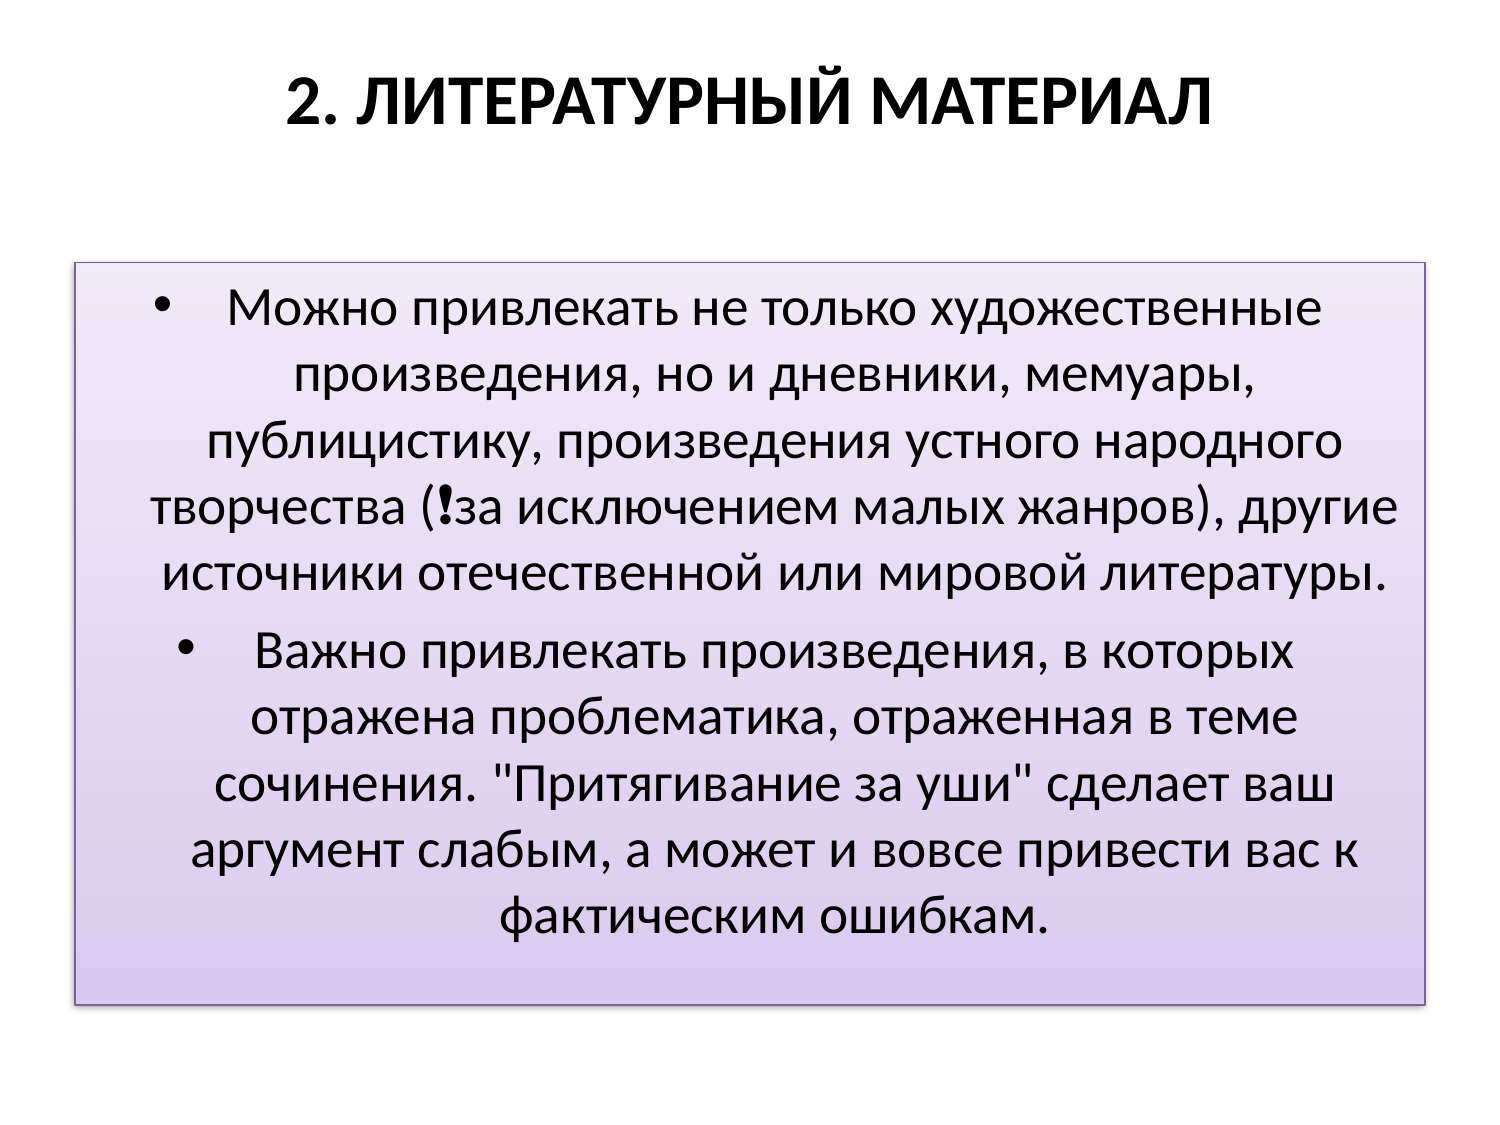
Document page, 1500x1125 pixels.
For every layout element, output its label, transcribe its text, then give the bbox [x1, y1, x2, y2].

title 2. ЛИТЕРАТУРНЫЙ МАТЕРИАЛ [75, 45, 1425, 233]
list Можно привлекать не только художественные произведения, но и дневники, мемуары, публицистику, произведения устного народного творчества (❗за исключением малых жанров), другие источники отечественной или мировой литературы. Важно привлекать произведения, в которых отражена проблематика, отраженная в теме сочинения. "Притягивание за уши" сделает ваш аргумент слабым, а может и вовсе привести вас к фактическим ошибкам. [74, 262, 1426, 1006]
